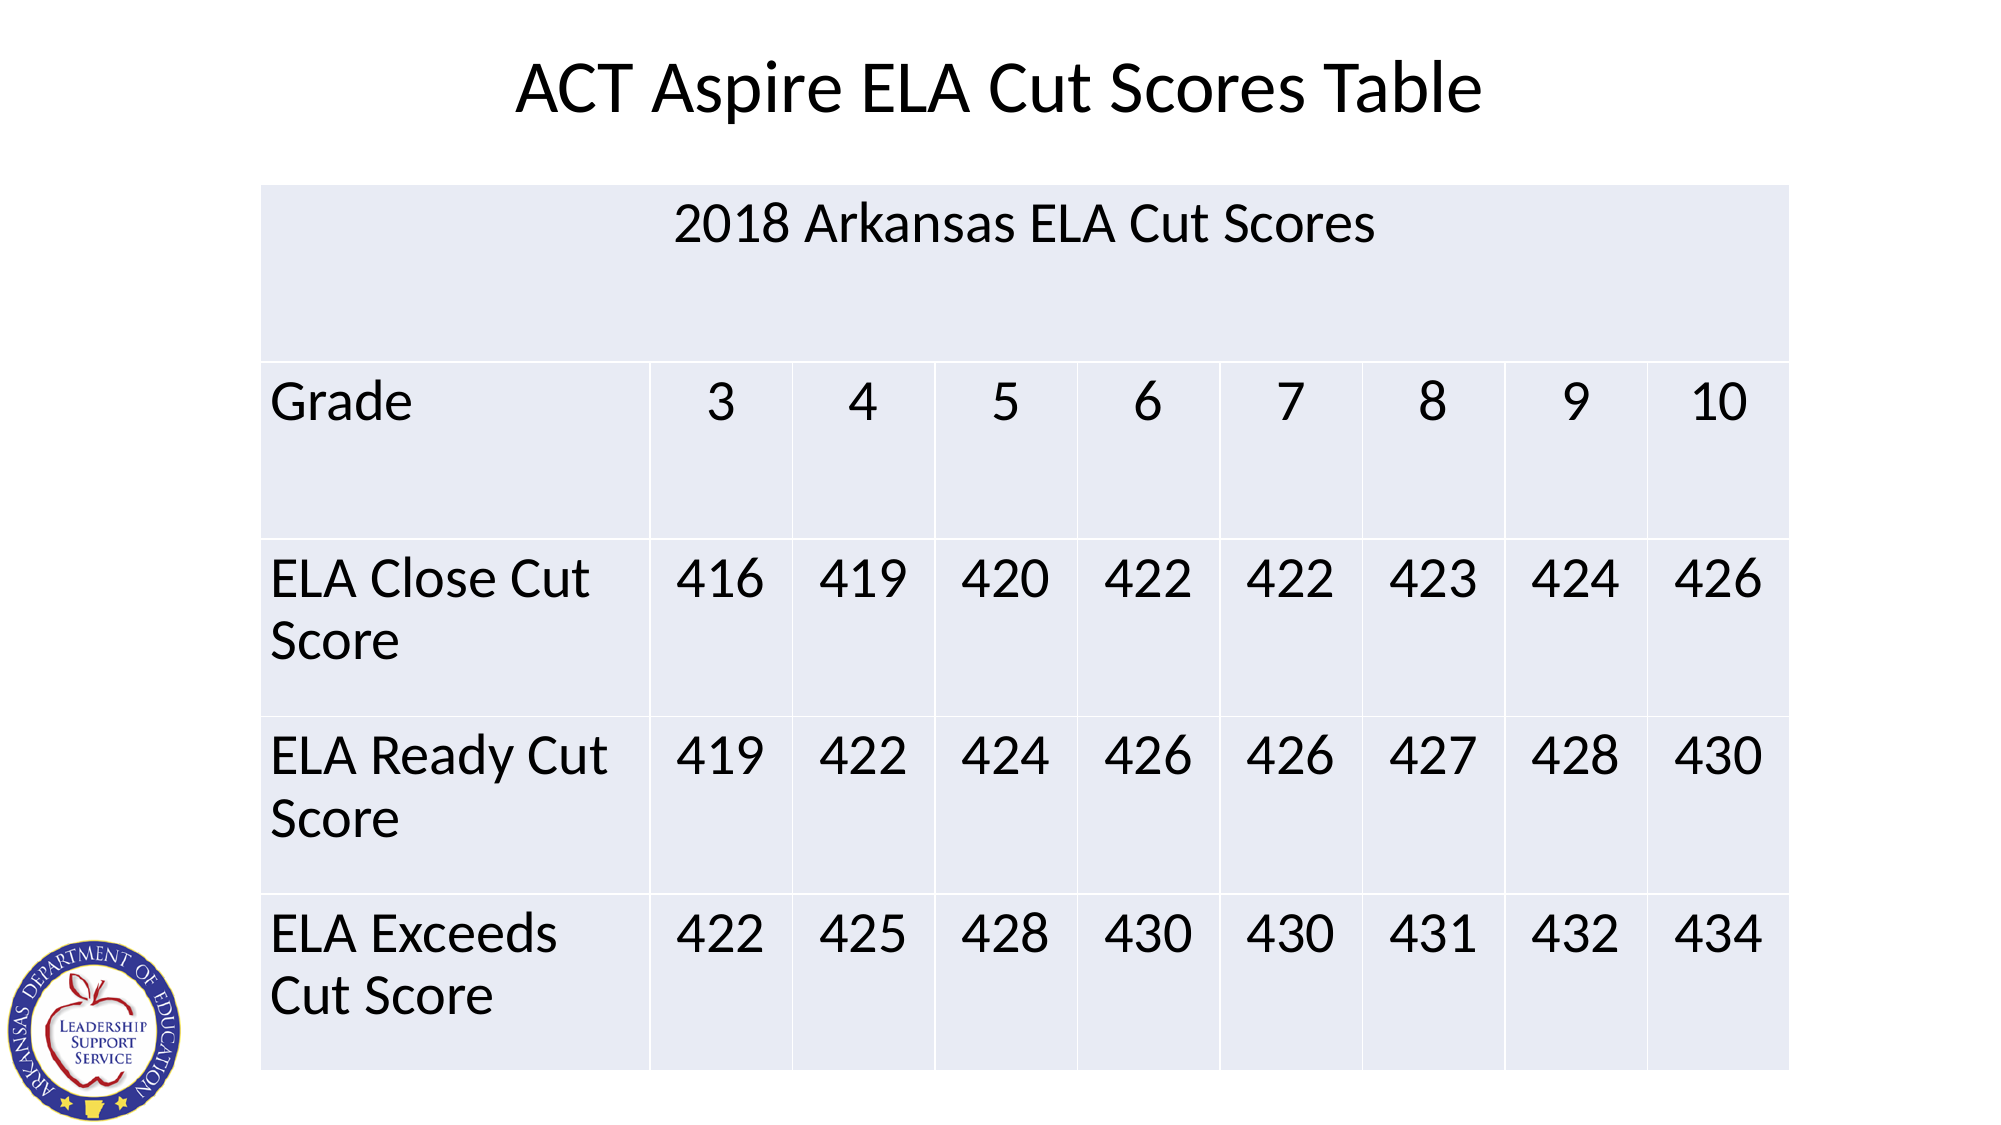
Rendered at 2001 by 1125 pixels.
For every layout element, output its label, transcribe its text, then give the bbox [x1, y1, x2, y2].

table_cell 419 [793, 540, 934, 716]
table_cell 426 [1648, 540, 1789, 716]
table_header 2018 Arkansas ELA Cut Scores [261, 185, 1789, 361]
table_cell 5 [936, 363, 1077, 538]
table_cell 432 [1506, 895, 1647, 1070]
table_cell 423 [1363, 540, 1504, 716]
table_cell 430 [1078, 895, 1219, 1070]
table_cell 426 [1221, 717, 1362, 893]
table_cell 416 [651, 540, 792, 716]
table_cell 426 [1078, 717, 1219, 893]
table_cell 425 [793, 895, 934, 1070]
table_cell 424 [936, 717, 1077, 893]
table_cell ELA Ready Cut Score [261, 717, 649, 893]
table_cell 422 [1221, 540, 1362, 716]
table_cell 3 [651, 363, 792, 538]
table_cell ELA Exceeds Cut Score [261, 895, 649, 1070]
table_cell 8 [1363, 363, 1504, 538]
table_cell 430 [1648, 717, 1789, 893]
table_cell 9 [1506, 363, 1647, 538]
text_box ACT Aspire ELA Cut Scores Table [36, 40, 1964, 154]
table_cell Grade [261, 363, 649, 538]
table_cell 427 [1363, 717, 1504, 893]
table_cell 422 [793, 717, 934, 893]
picture [3, 935, 184, 1123]
table_cell 431 [1363, 895, 1504, 1070]
table_cell 4 [793, 363, 934, 538]
table_cell 10 [1648, 363, 1789, 538]
table_cell 428 [1506, 717, 1647, 893]
table_cell 430 [1221, 895, 1362, 1070]
table_cell 7 [1221, 363, 1362, 538]
table_cell 428 [936, 895, 1077, 1070]
table_cell 420 [936, 540, 1077, 716]
table_cell 434 [1648, 895, 1789, 1070]
table_cell 6 [1078, 363, 1219, 538]
table_cell 424 [1506, 540, 1647, 716]
table_cell ELA Close Cut Score [261, 540, 649, 716]
table_cell 419 [651, 717, 792, 893]
table_cell 422 [1078, 540, 1219, 716]
table_cell 422 [651, 895, 792, 1070]
